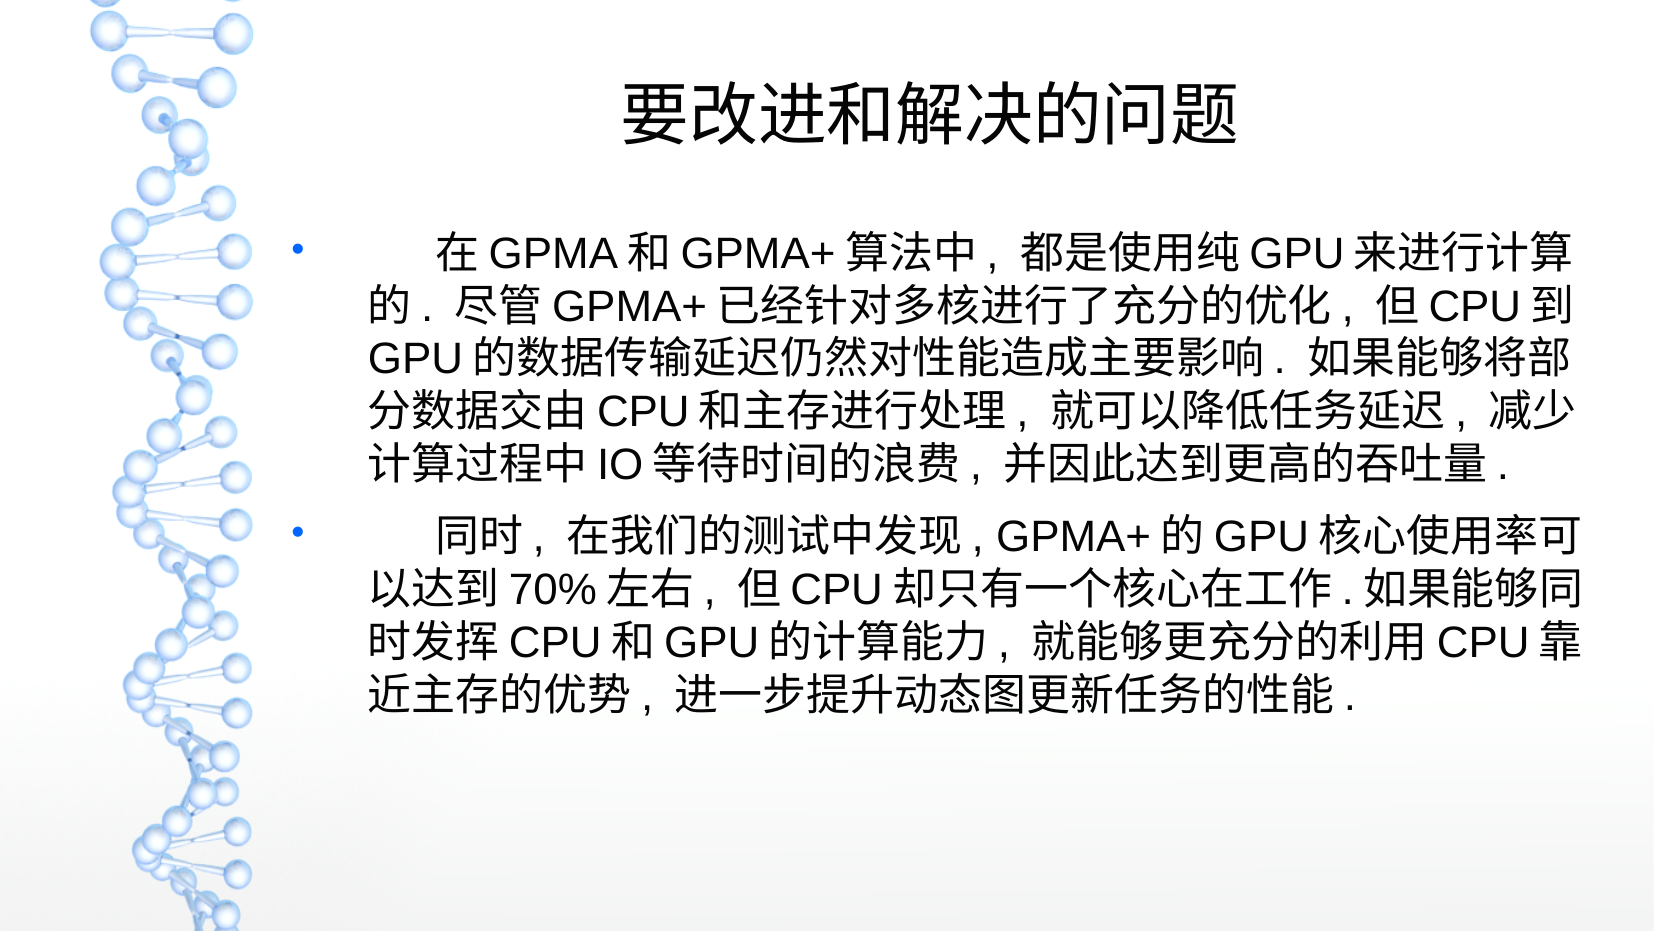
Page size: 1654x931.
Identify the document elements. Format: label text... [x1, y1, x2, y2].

picture [0, 0, 1654, 931]
text_box 在GPMA和GPMA+算法中, 都是使用纯GPU来进行计算的. 尽管GPMA+已经针对多核进行了充分的优化, 但CPU到GPU的数据传输延迟仍然对性能造成主要影响. 如果能够将部分数据交由CPU和主存进行处理, 就可以降低任务延迟, 减少计算过程中IO等待时间的浪费, 并因此达到更高的吞吐量. 同时, 在我们的测试中发现, GPMA+的GPU核心使用率可以达到70%左右, 但CPU却只有一个核心在工作.如果能够同时发挥CPU和GPU的计算能力, 就能够更充分的利用CPU靠近主存的优势, 进一步提升动态图更新任务的性能. [265, 224, 1595, 764]
text_box 要改进和解决的问题 [265, 35, 1595, 189]
